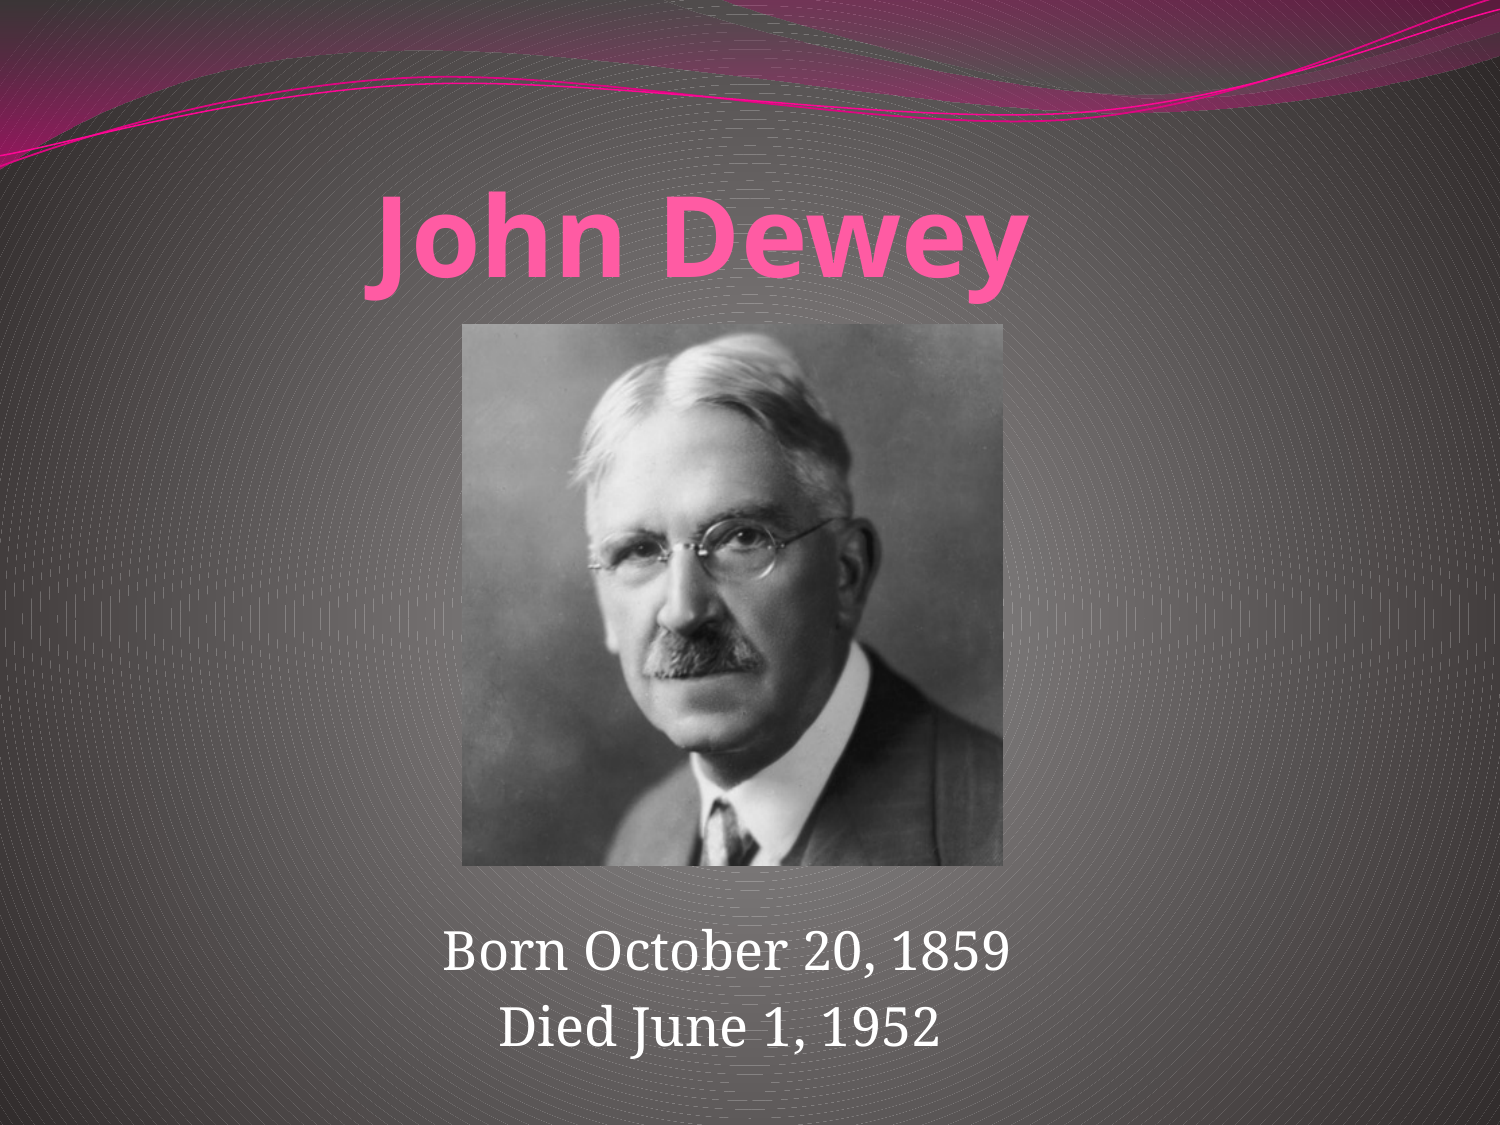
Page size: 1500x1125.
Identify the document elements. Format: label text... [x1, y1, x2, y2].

title John Dewey [125, 50, 1376, 300]
subtitle Born October 20, 1859 Died June 1, 1952 [88, 832, 1377, 1121]
picture [462, 324, 1003, 866]
